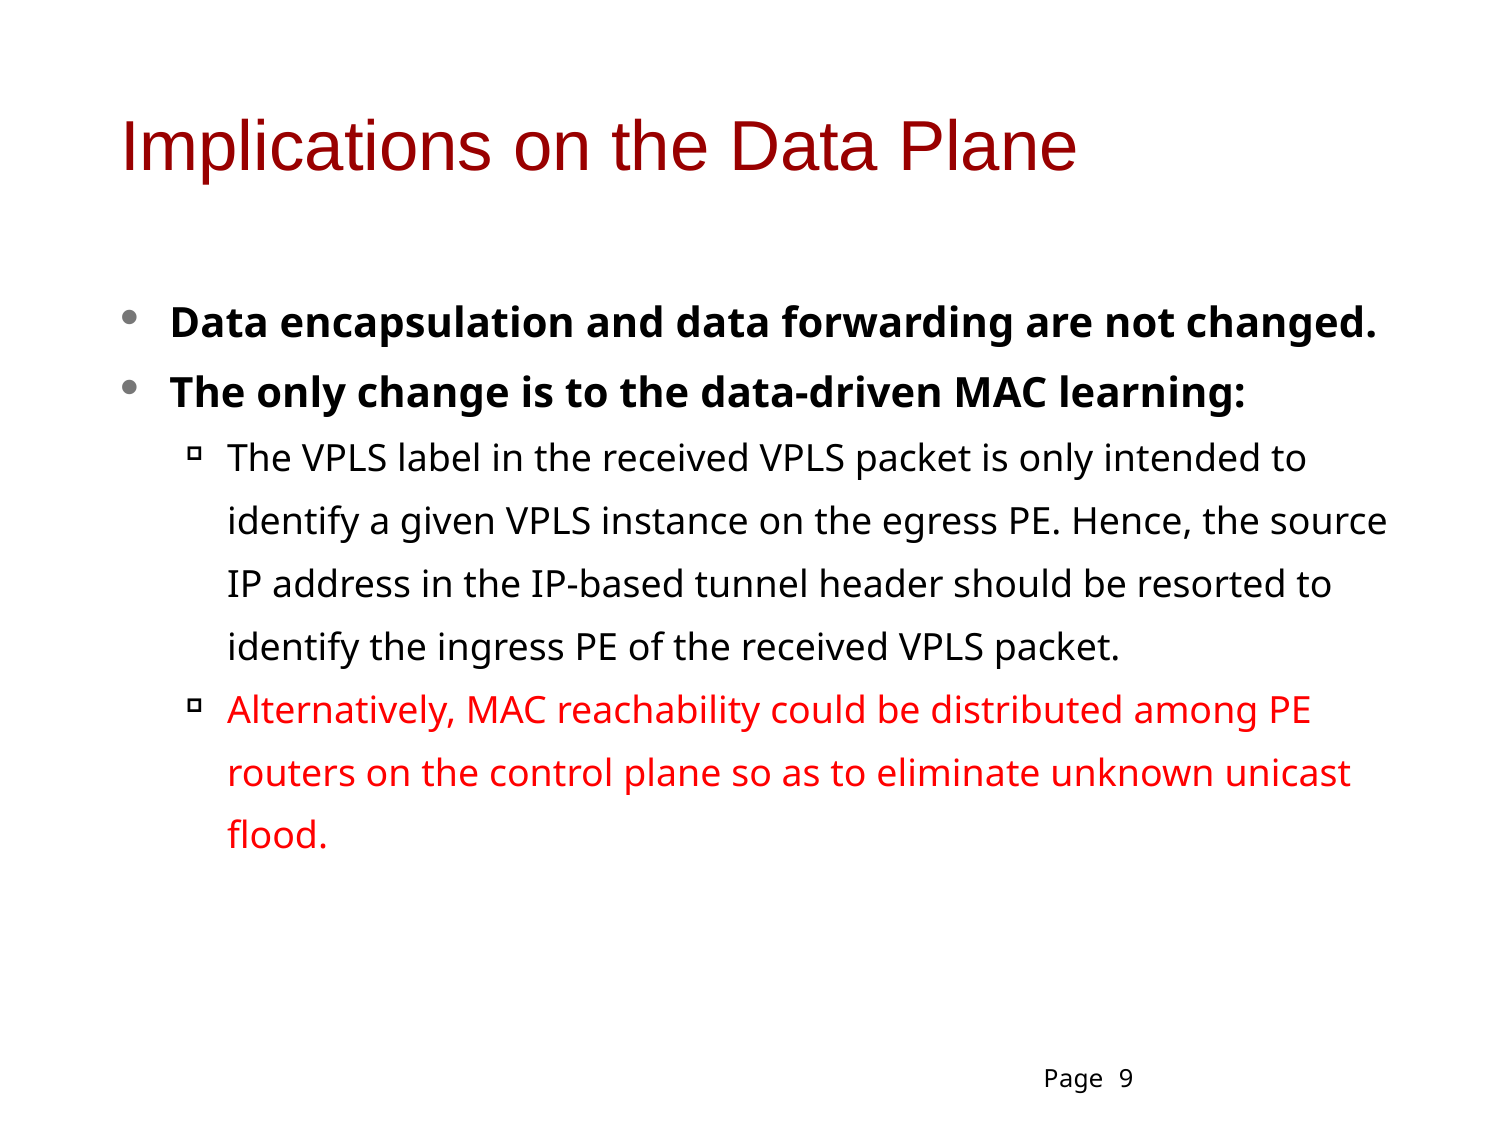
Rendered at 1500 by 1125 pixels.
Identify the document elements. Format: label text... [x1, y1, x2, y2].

title Implications on the Data Plane [106, 70, 1378, 214]
slide_number Page 9 [1043, 1064, 1388, 1125]
list Data encapsulation and data forwarding are not changed. The only change is to the data-driven MAC learning: The VPLS label in the received VPLS packet is only intended to identify a given VPLS instance on the egress PE. Hence, the source IP address in the IP-based tunnel header should be resorted to identify the ingress PE of the received VPLS packet. Alternatively, MAC reachability could be distributed among PE routers on the control plane so as to eliminate unknown unicast flood. [106, 269, 1409, 958]
